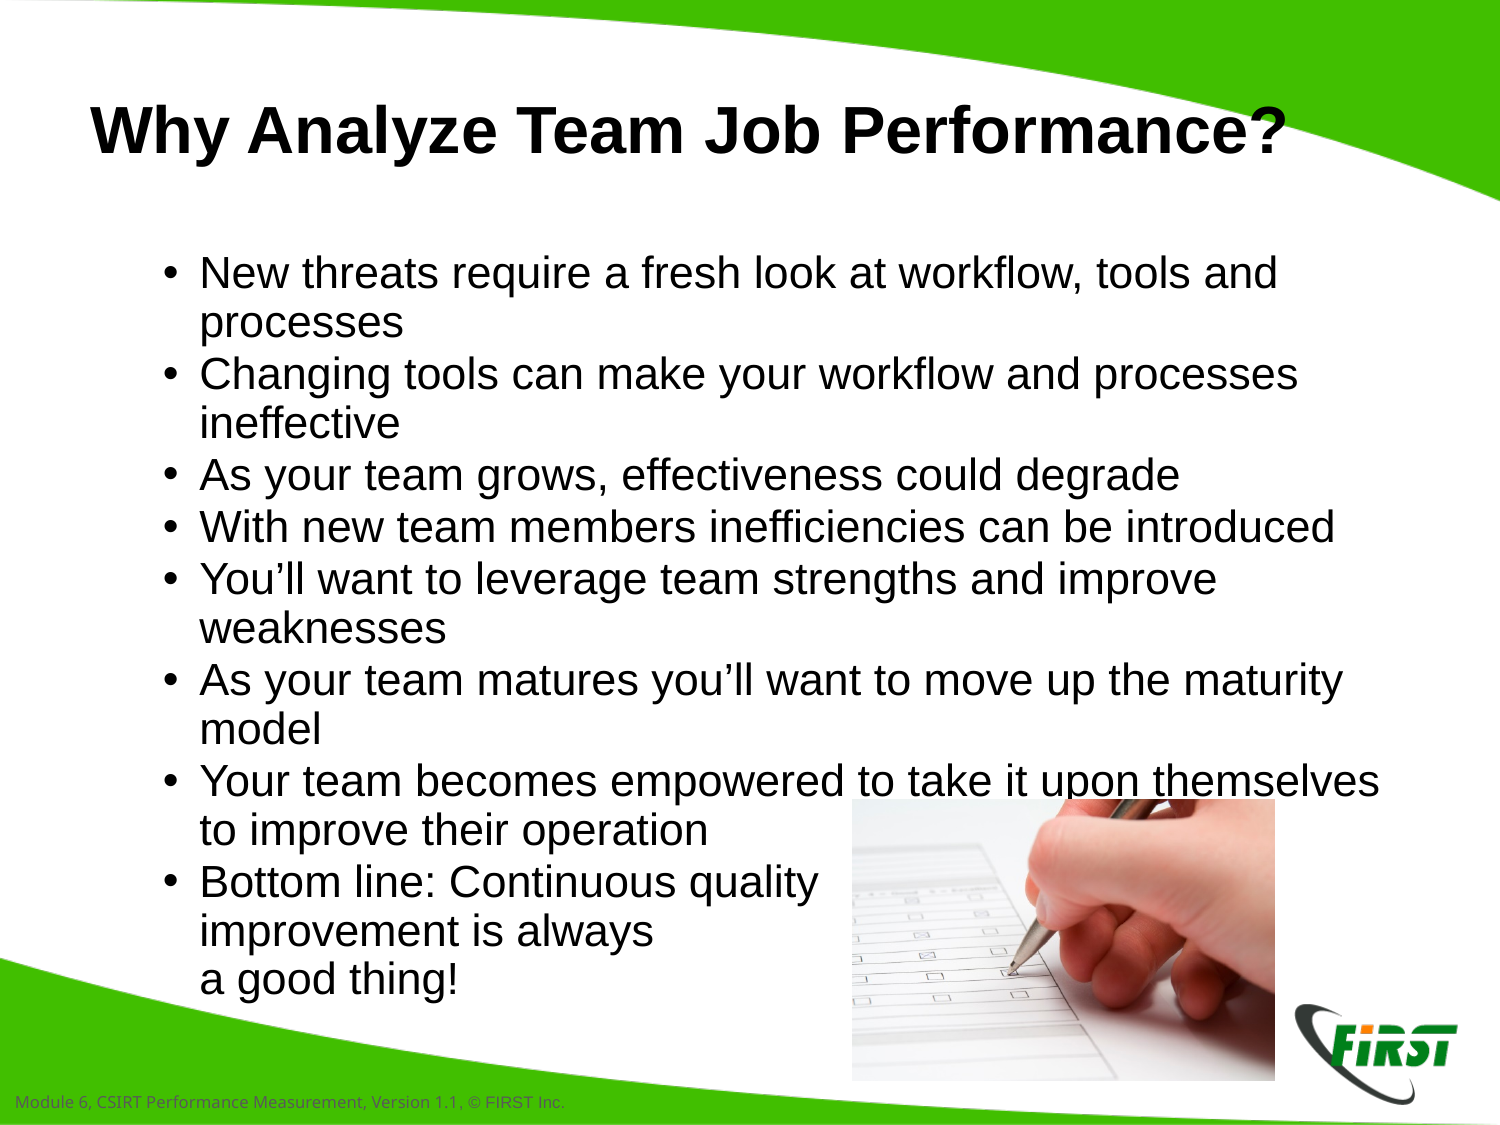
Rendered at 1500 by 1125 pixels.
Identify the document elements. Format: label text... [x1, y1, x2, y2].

picture [0, 0, 1500, 1125]
list New threats require a fresh look at workflow, tools and processes Changing tools can make your workflow and processes ineffective As your team grows, effectiveness could degrade With new team members inefficiencies can be introduced You’ll want to leverage team strengths and improve weaknesses As your team matures you’ll want to move up the maturity model Your team becomes empowered to take it upon themselves to improve their operation Bottom line: Continuous quality improvement is always a good thing! [75, 242, 1436, 1015]
title Why Analyze Team Job Performance? [75, 59, 1436, 205]
